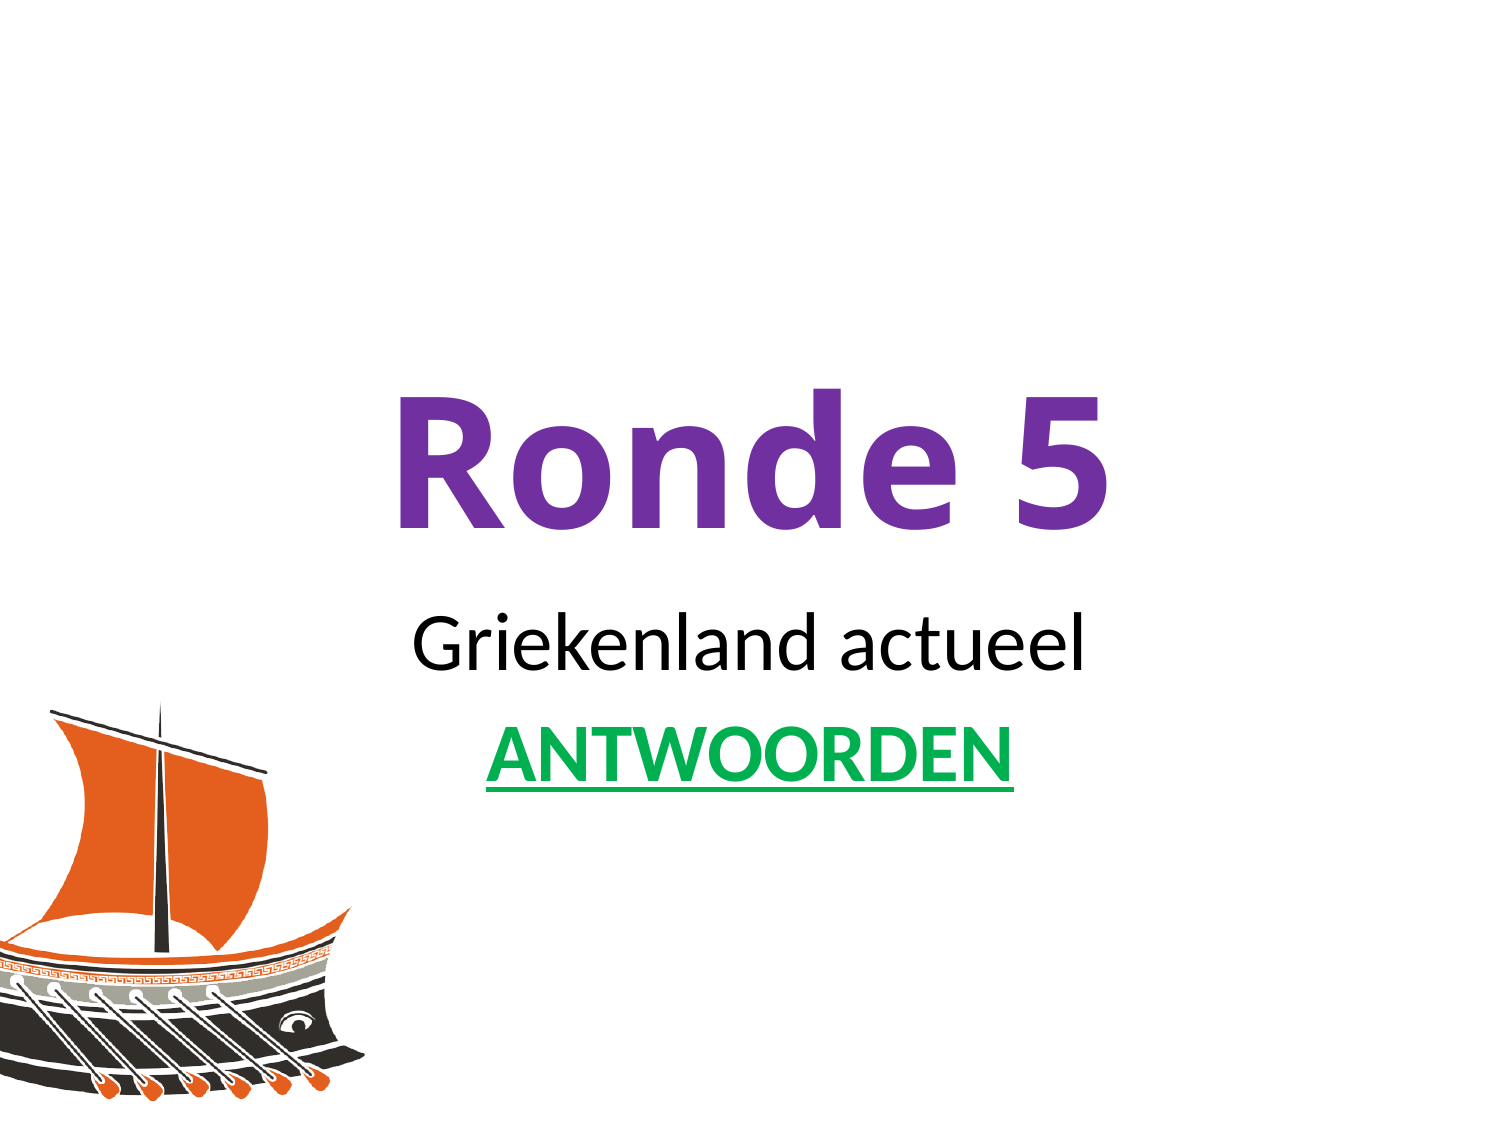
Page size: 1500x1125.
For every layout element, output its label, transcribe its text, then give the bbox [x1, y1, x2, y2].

picture [0, 689, 371, 1115]
subtitle Griekenland actueel ANTWOORDEN [187, 590, 1313, 863]
title Ronde 5 [112, 184, 1388, 576]
